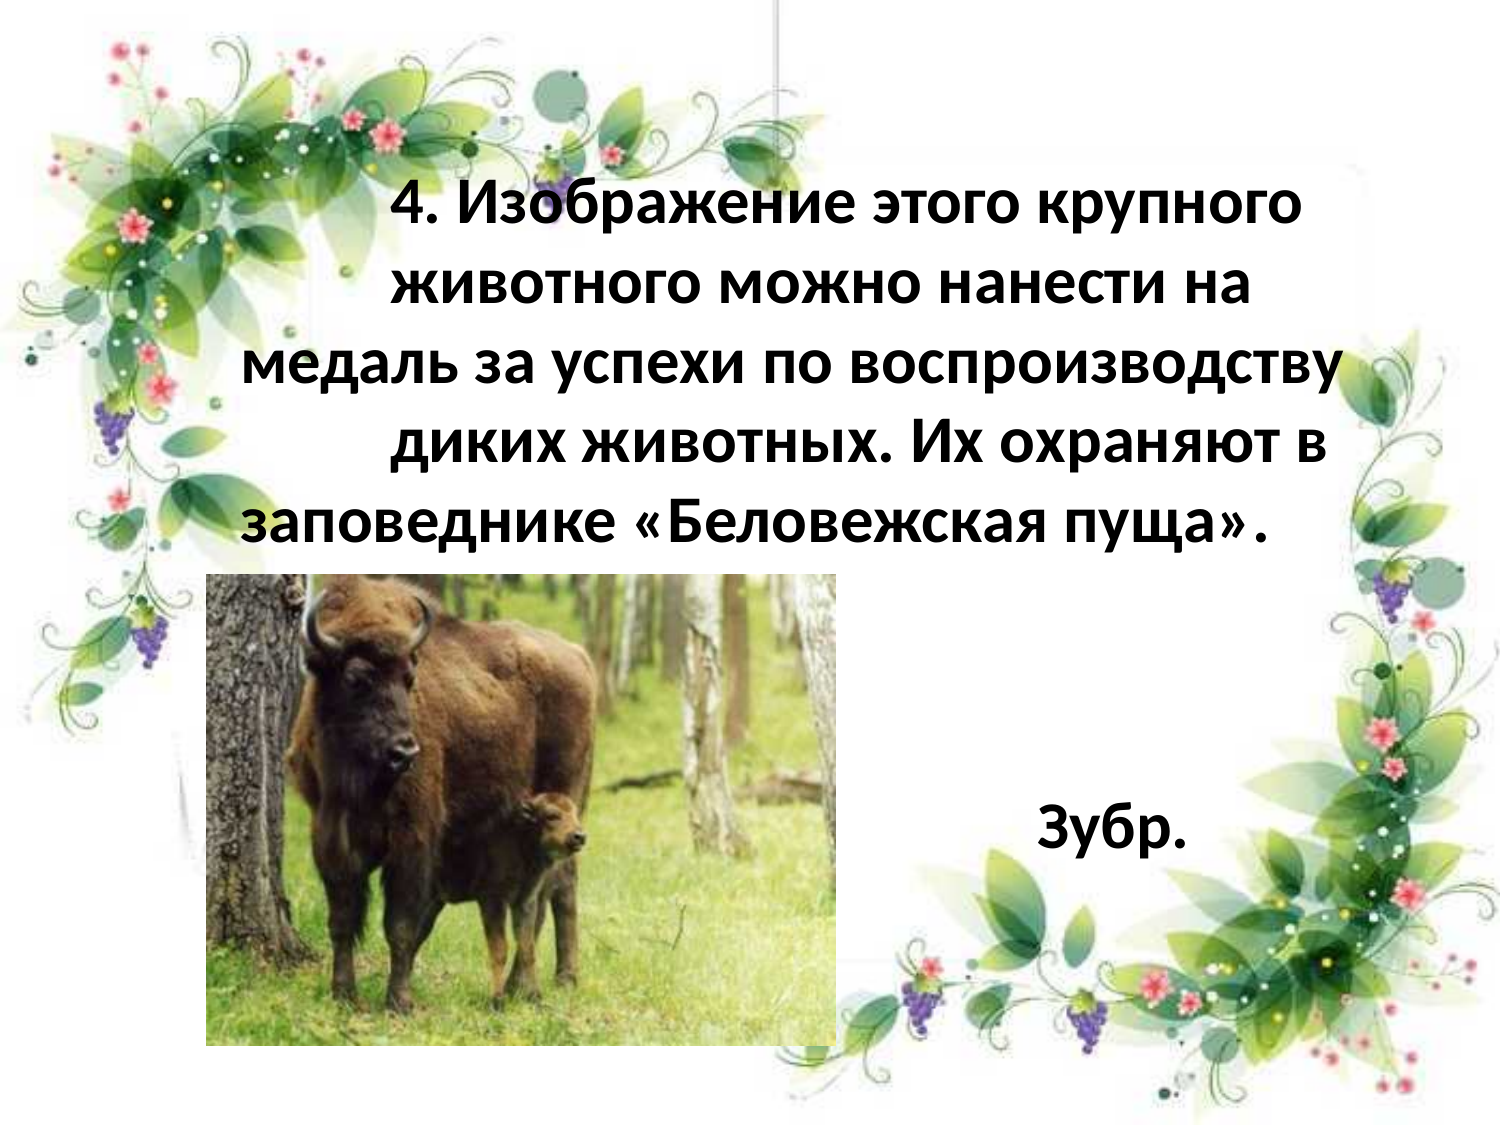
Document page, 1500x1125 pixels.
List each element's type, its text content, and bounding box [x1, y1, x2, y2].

list 4. Изображение этого крупного животного можно нанести на медаль за успехи по воспроизводству диких животных. Их охраняют в заповеднике «Беловежская пуща». [74, 148, 1426, 1006]
picture [0, 0, 1500, 1125]
text_box Зубр. [1022, 774, 1205, 870]
